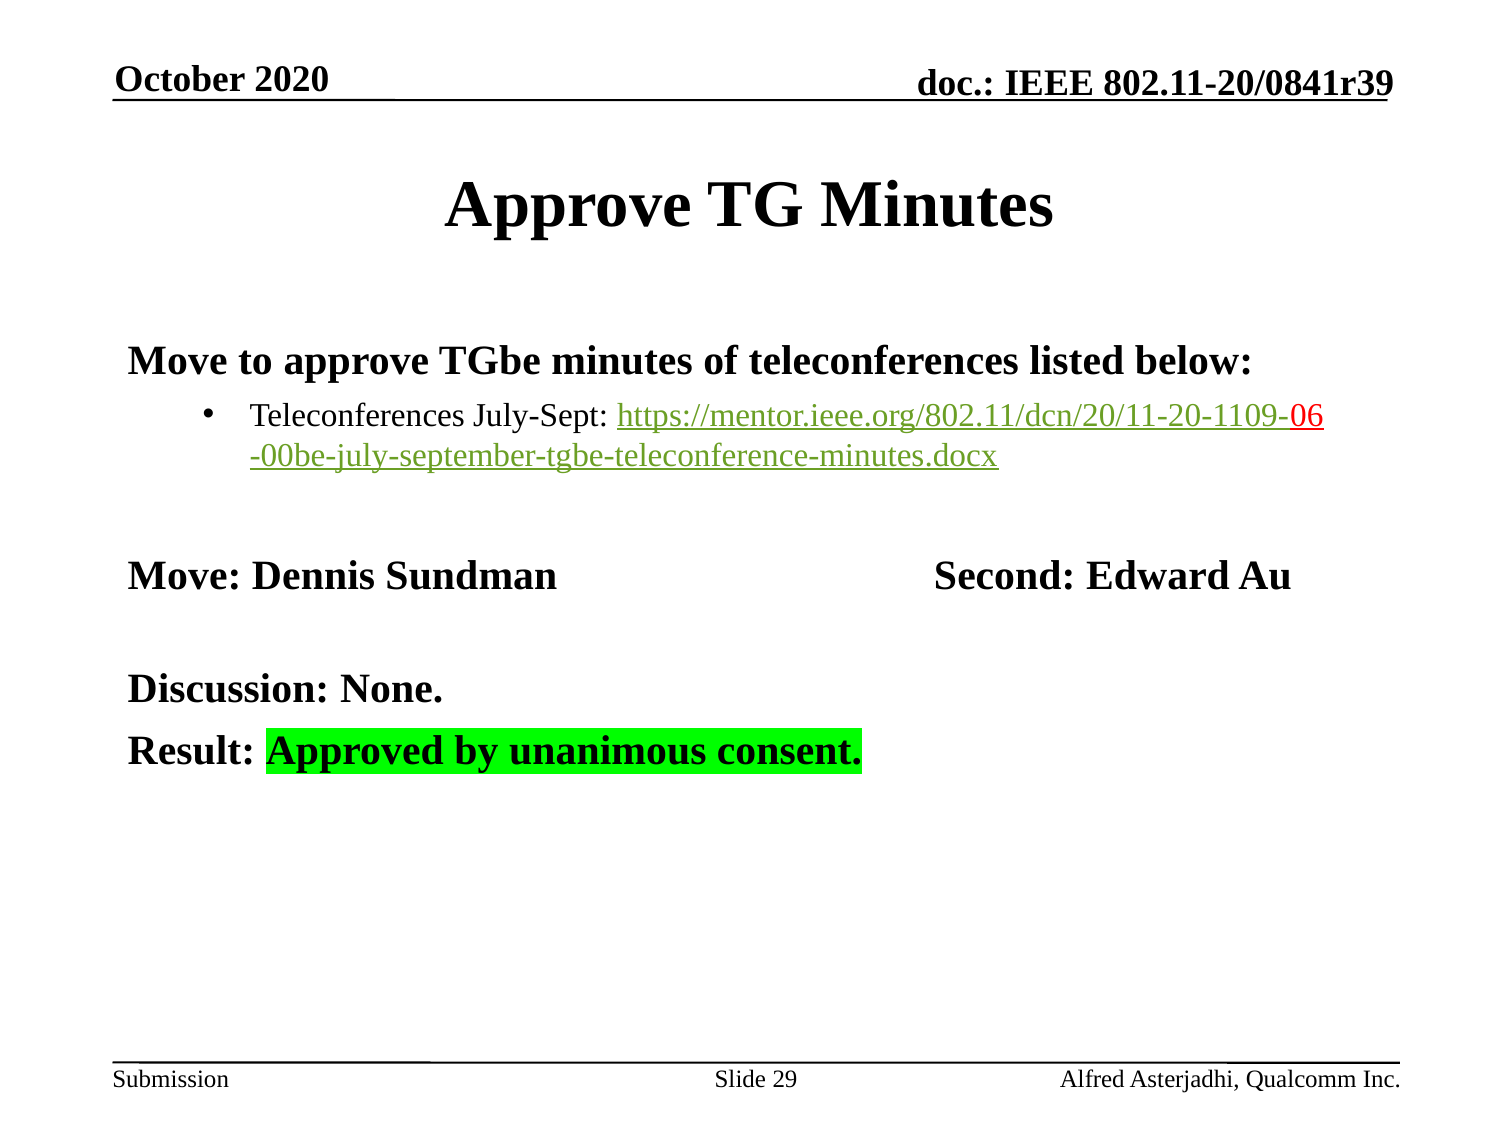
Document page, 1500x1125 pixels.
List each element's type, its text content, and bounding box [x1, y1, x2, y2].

slide_number Slide 29 [712, 1061, 800, 1123]
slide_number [114, 54, 493, 100]
title Approve TG Minutes [112, 112, 1388, 288]
footer Alfred Asterjadhi, Qualcomm Inc. [878, 1061, 1402, 1093]
list Move to approve TGbe minutes of teleconferences listed below: Teleconferences July-Sept: https://mentor.ieee.org/802.11/dcn/20/11-20-1109-06-00be-july-september-tgbe-teleconference-minutes.docx Move: Dennis Sundman Second: Edward Au Discussion: None. Result: Approved by unanimous consent. [112, 324, 1388, 1000]
